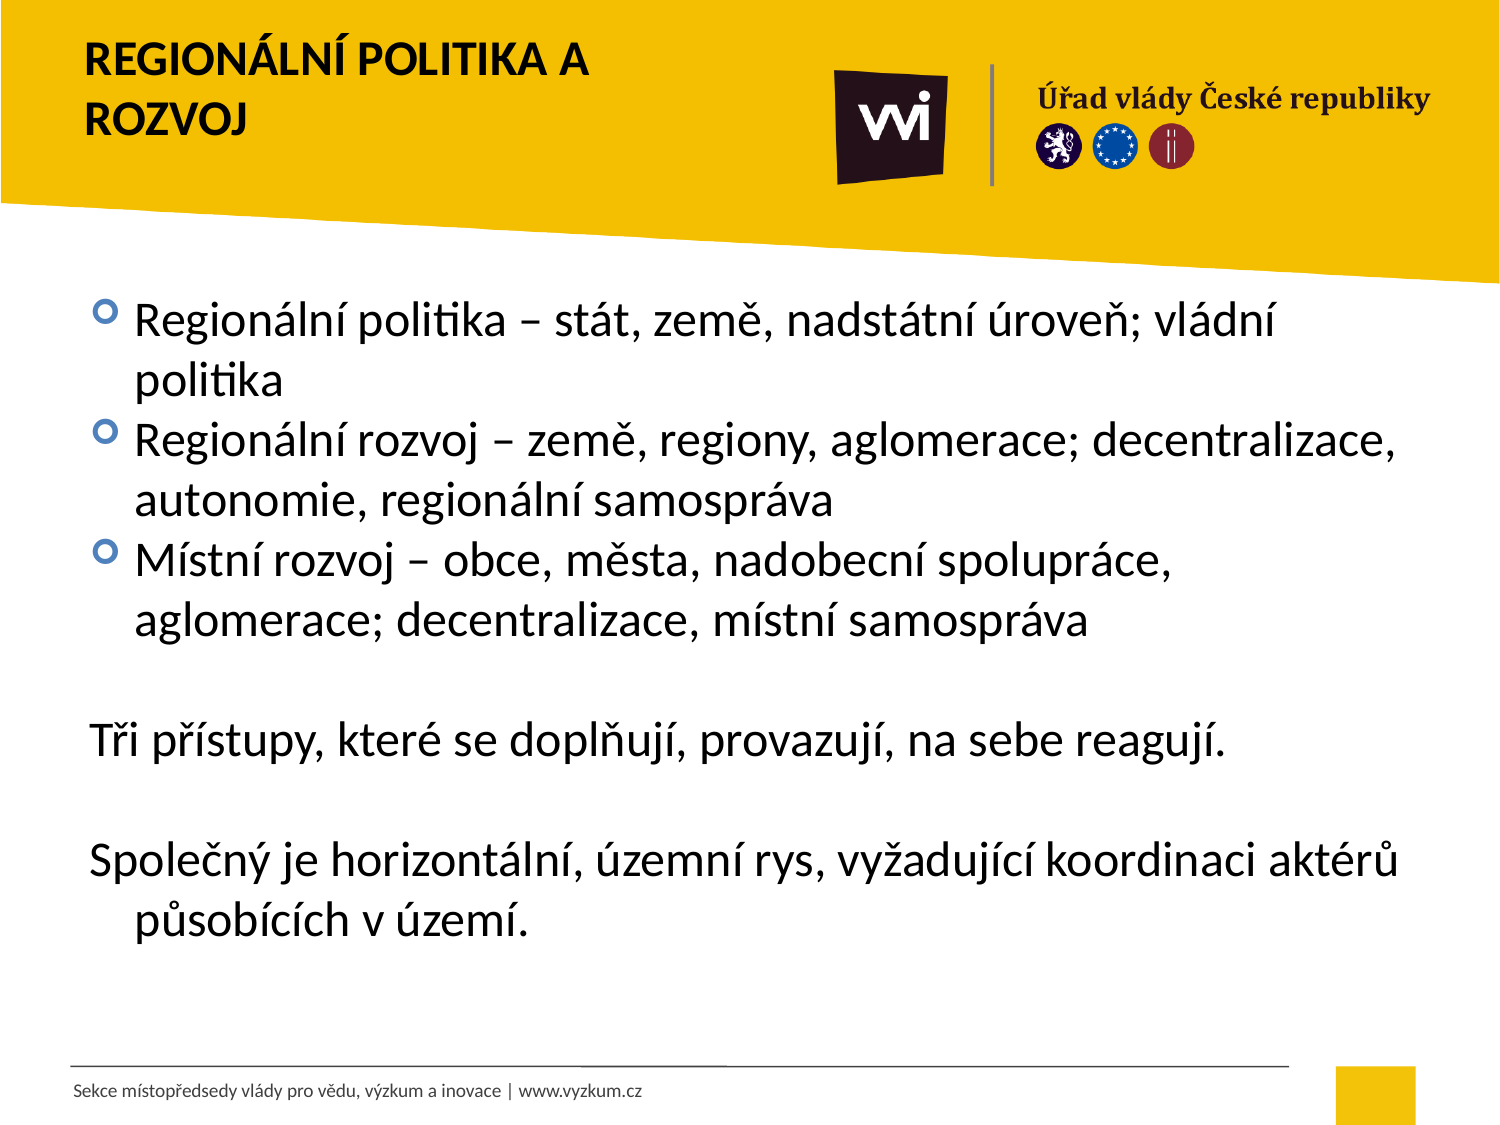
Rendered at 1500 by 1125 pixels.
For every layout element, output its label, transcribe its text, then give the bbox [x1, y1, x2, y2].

picture [0, 0, 1500, 284]
title Regionální politika a rozvoj [70, 70, 727, 153]
list Regionální politika – stát, země, nadstátní úroveň; vládní politika Regionální rozvoj – země, regiony, aglomerace; decentralizace, autonomie, regionální samospráva Místní rozvoj – obce, města, nadobecní spolupráce, aglomerace; decentralizace, místní samospráva Tři přístupy, které se doplňují, provazují, na sebe reagují. Společný je horizontální, územní rys, vyžadující koordinaci aktérů působících v území. [75, 278, 1418, 985]
